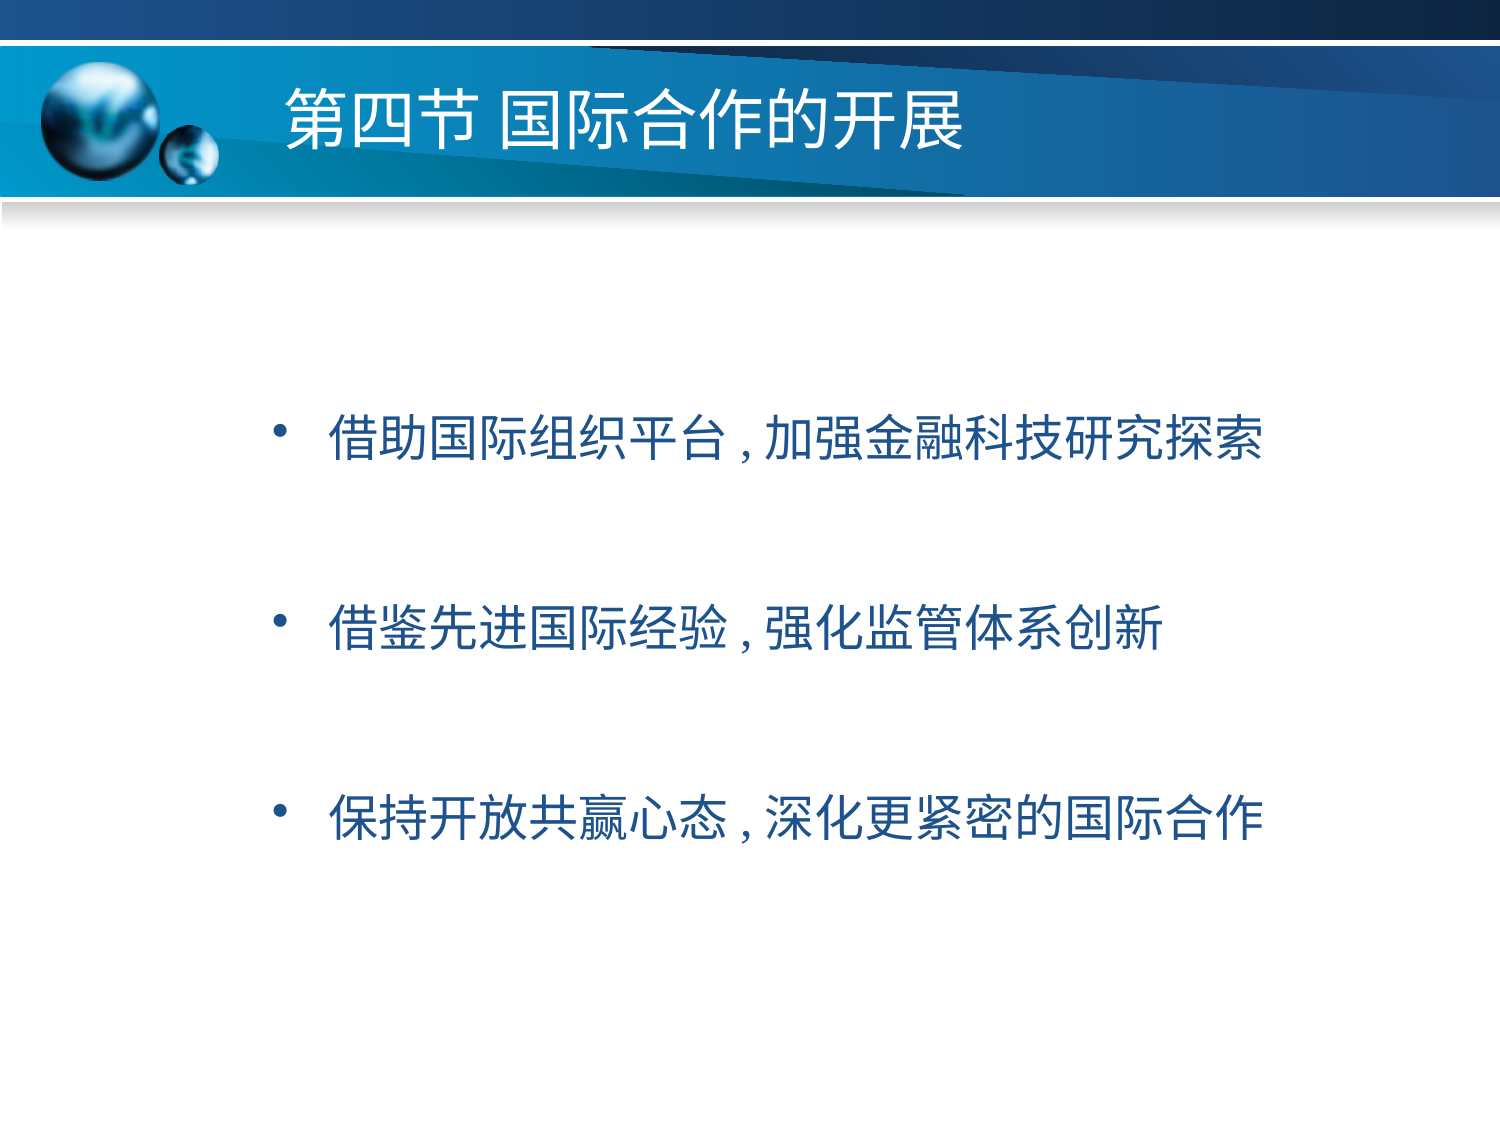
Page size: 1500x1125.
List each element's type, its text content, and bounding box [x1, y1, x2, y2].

text_box 借鉴先进国际经验,强化监管体系创新 [257, 589, 1243, 665]
text_box 保持开放共赢心态,深化更紧密的国际合作 [257, 779, 1319, 855]
text_box 借助国际组织平台,加强金融科技研究探索 [257, 399, 1319, 475]
text_box 第四节 国际合作的开展 [267, 46, 1356, 189]
picture [42, 63, 159, 180]
picture [160, 126, 218, 184]
